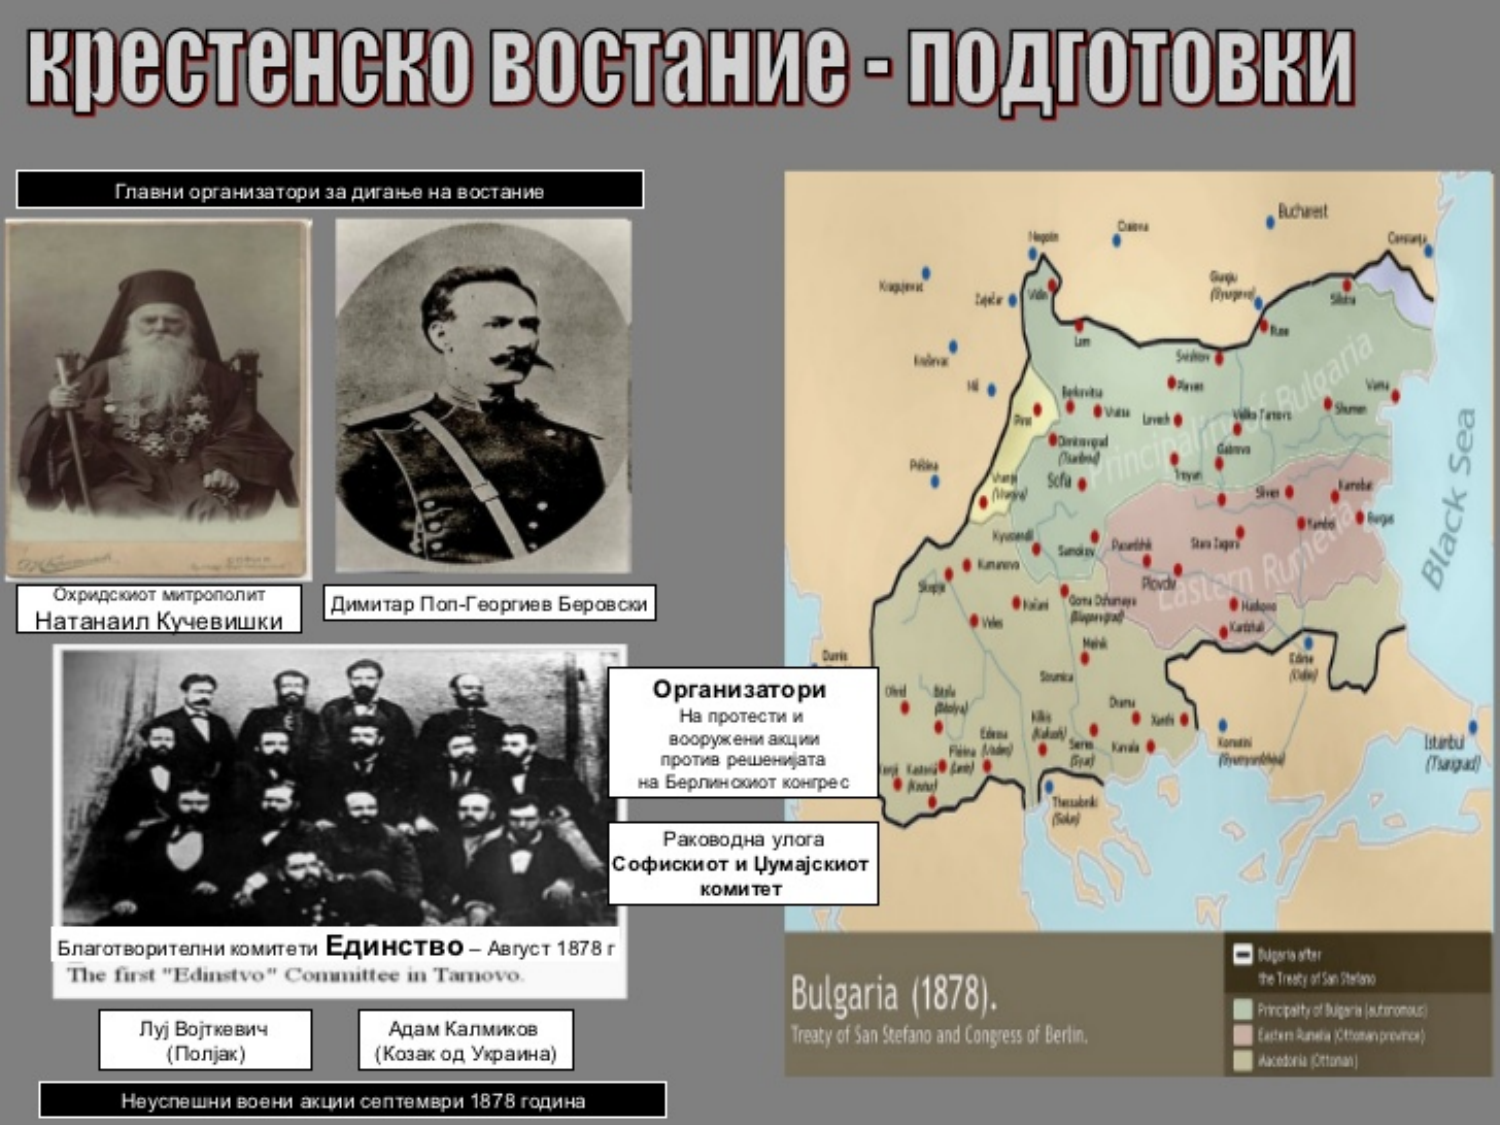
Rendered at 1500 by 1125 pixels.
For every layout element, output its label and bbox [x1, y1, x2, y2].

list [0, 0, 1500, 1125]
